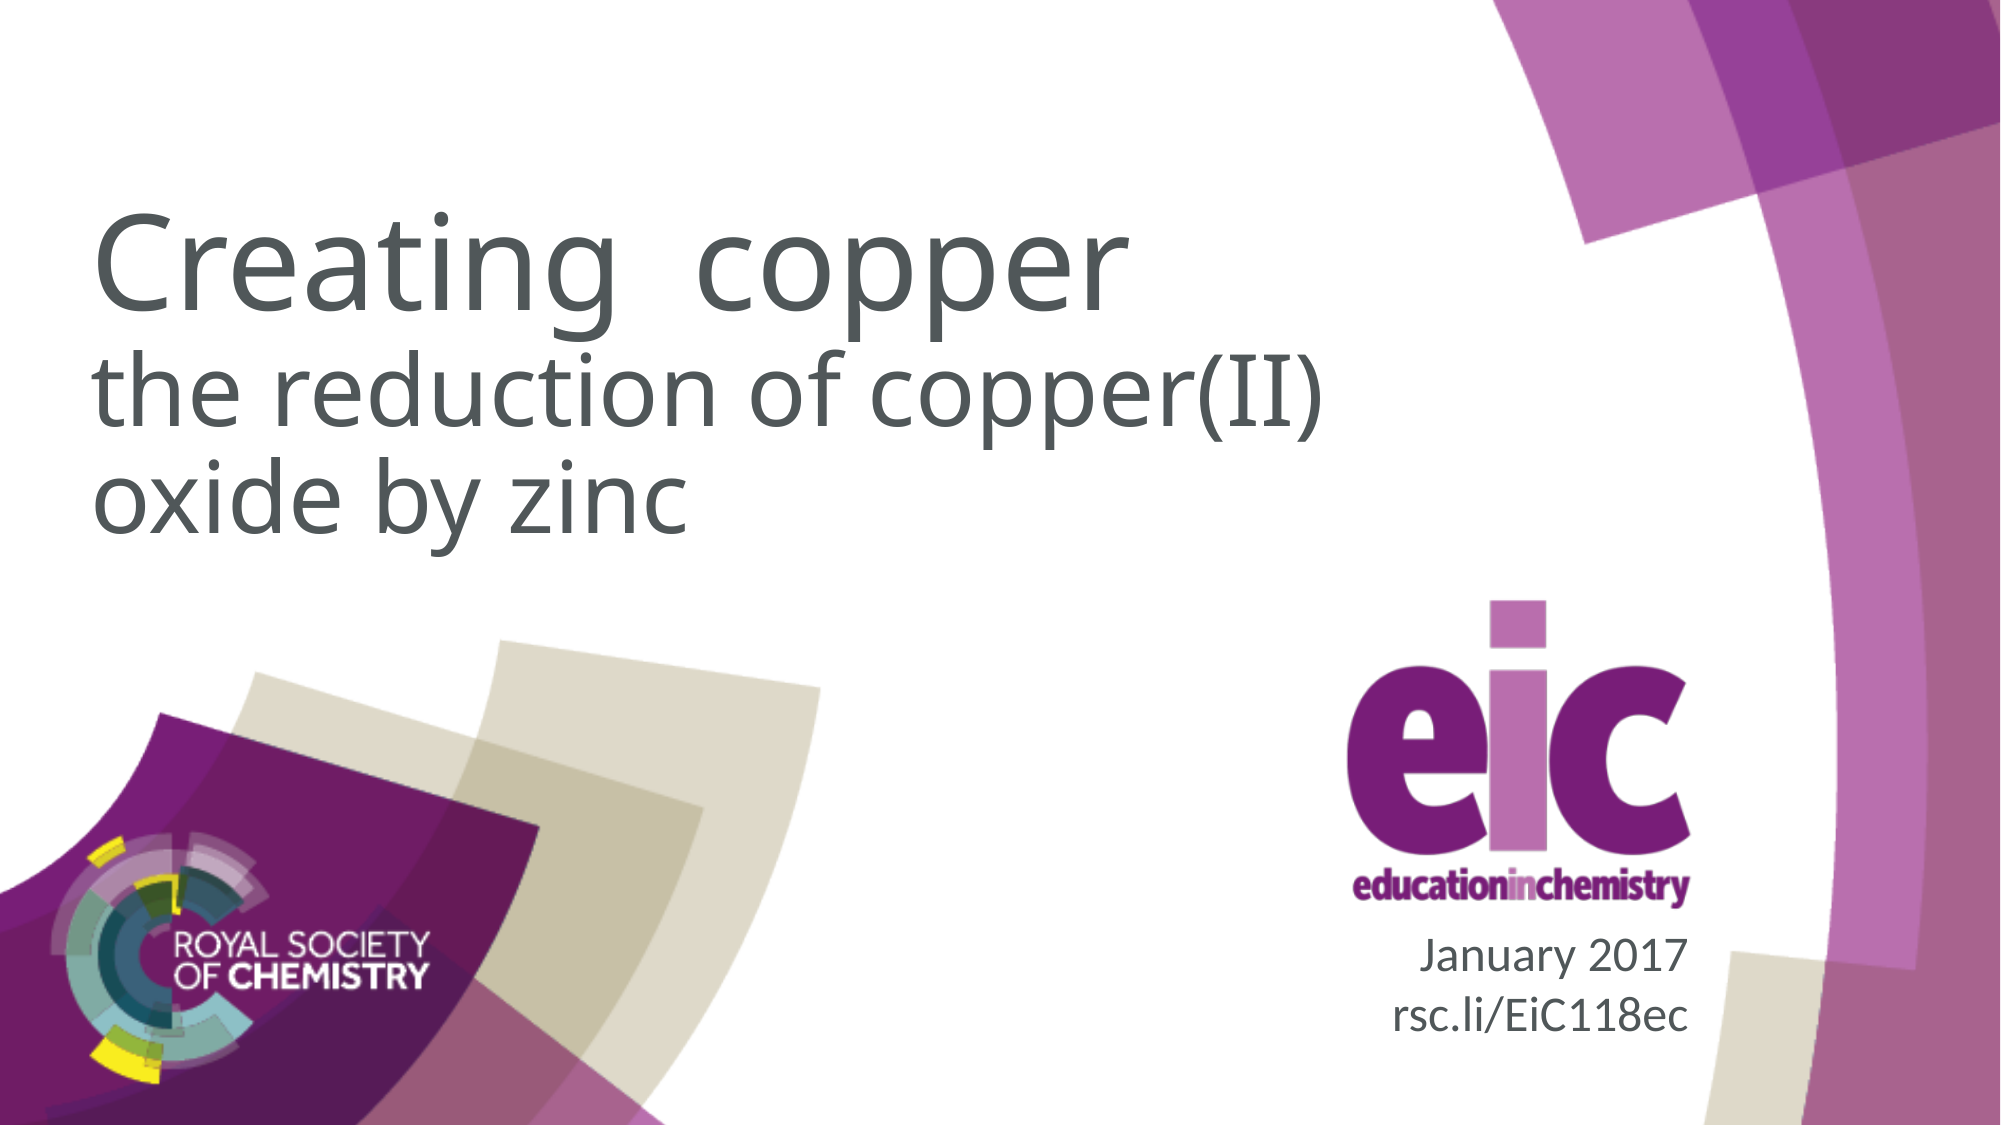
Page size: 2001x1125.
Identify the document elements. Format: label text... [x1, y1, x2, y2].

text_box January 2017 rsc.li/EiC118ec [1125, 911, 1709, 1052]
title Creating copper the reduction of copper(II) oxide by zinc [74, 78, 1587, 673]
picture [0, 0, 2001, 1125]
